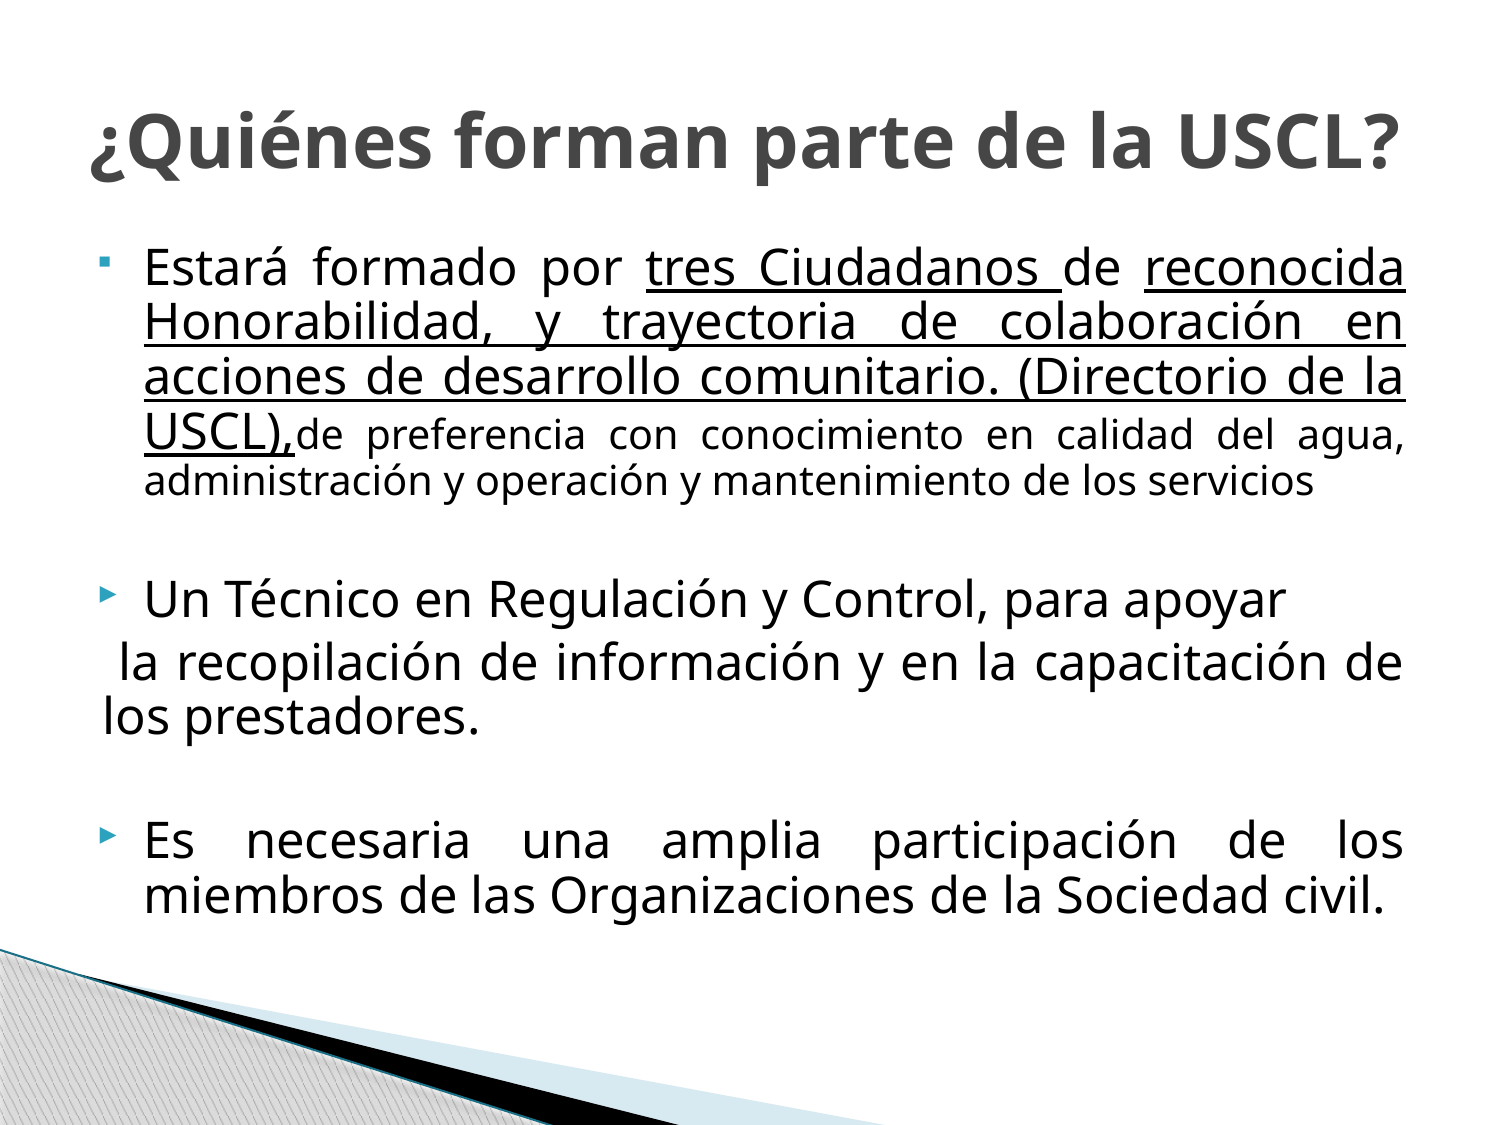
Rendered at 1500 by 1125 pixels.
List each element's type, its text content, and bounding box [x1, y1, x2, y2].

title ¿Quiénes forman parte de la USCL? [75, 45, 1425, 233]
list Estará formado por tres Ciudadanos de reconocida Honorabilidad, y trayectoria de colaboración en acciones de desarrollo comunitario. (Directorio de la USCL),de preferencia con conocimiento en calidad del agua, administración y operación y mantenimiento de los servicios Un Técnico en Regulación y Control, para apoyar la recopilación de información y en la capacitación de los prestadores. Es necesaria una amplia participación de los miembros de las Organizaciones de la Sociedad civil. [70, 234, 1421, 977]
